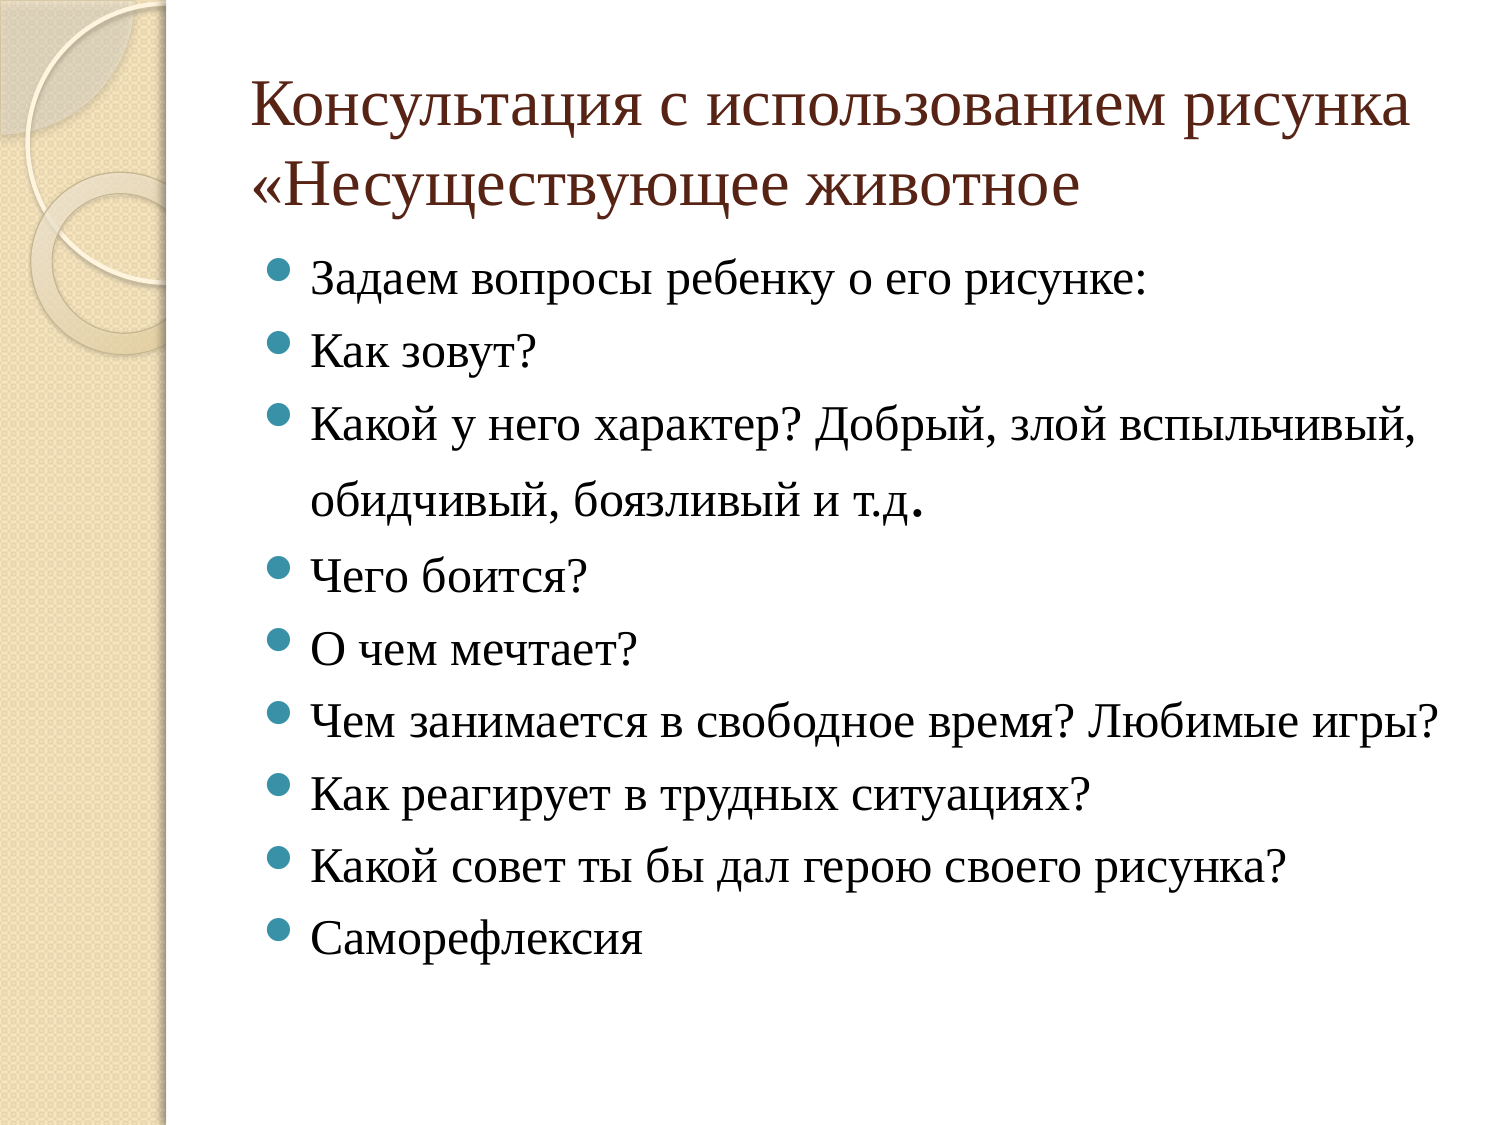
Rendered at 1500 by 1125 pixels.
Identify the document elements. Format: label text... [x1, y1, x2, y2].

title Консультация с использованием рисунка «Несуществующее животное [235, 45, 1466, 233]
list Задаем вопросы ребенку о его рисунке: Как зовут? Какой у него характер? Добрый, злой вспыльчивый, обидчивый, боязливый и т.д. Чего боится? О чем мечтает? Чем занимается в свободное время? Любимые игры? Как реагирует в трудных ситуациях? Какой совет ты бы дал герою своего рисунка? Саморефлексия [235, 237, 1466, 1025]
